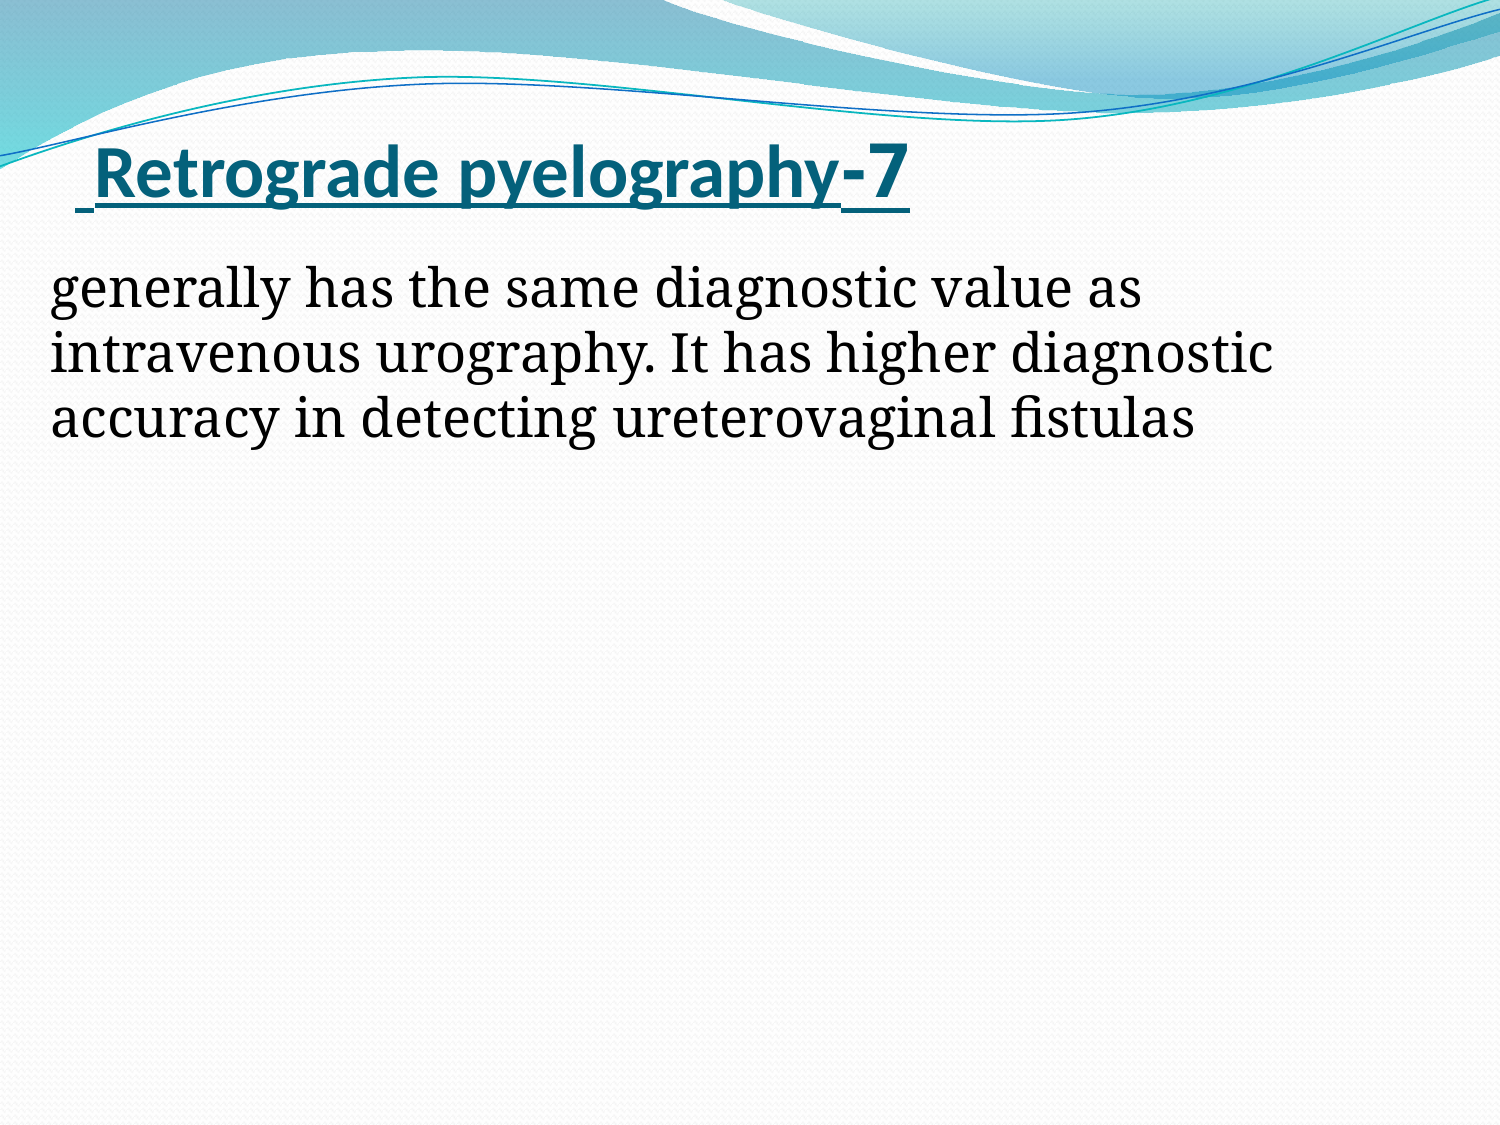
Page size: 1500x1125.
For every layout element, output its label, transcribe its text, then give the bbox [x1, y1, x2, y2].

title 7-Retrograde pyelography [75, 115, 1425, 246]
list generally has the same diagnostic value as intravenous urography. It has higher diagnostic accuracy in detecting ureterovaginal fistulas [35, 246, 1425, 1038]
